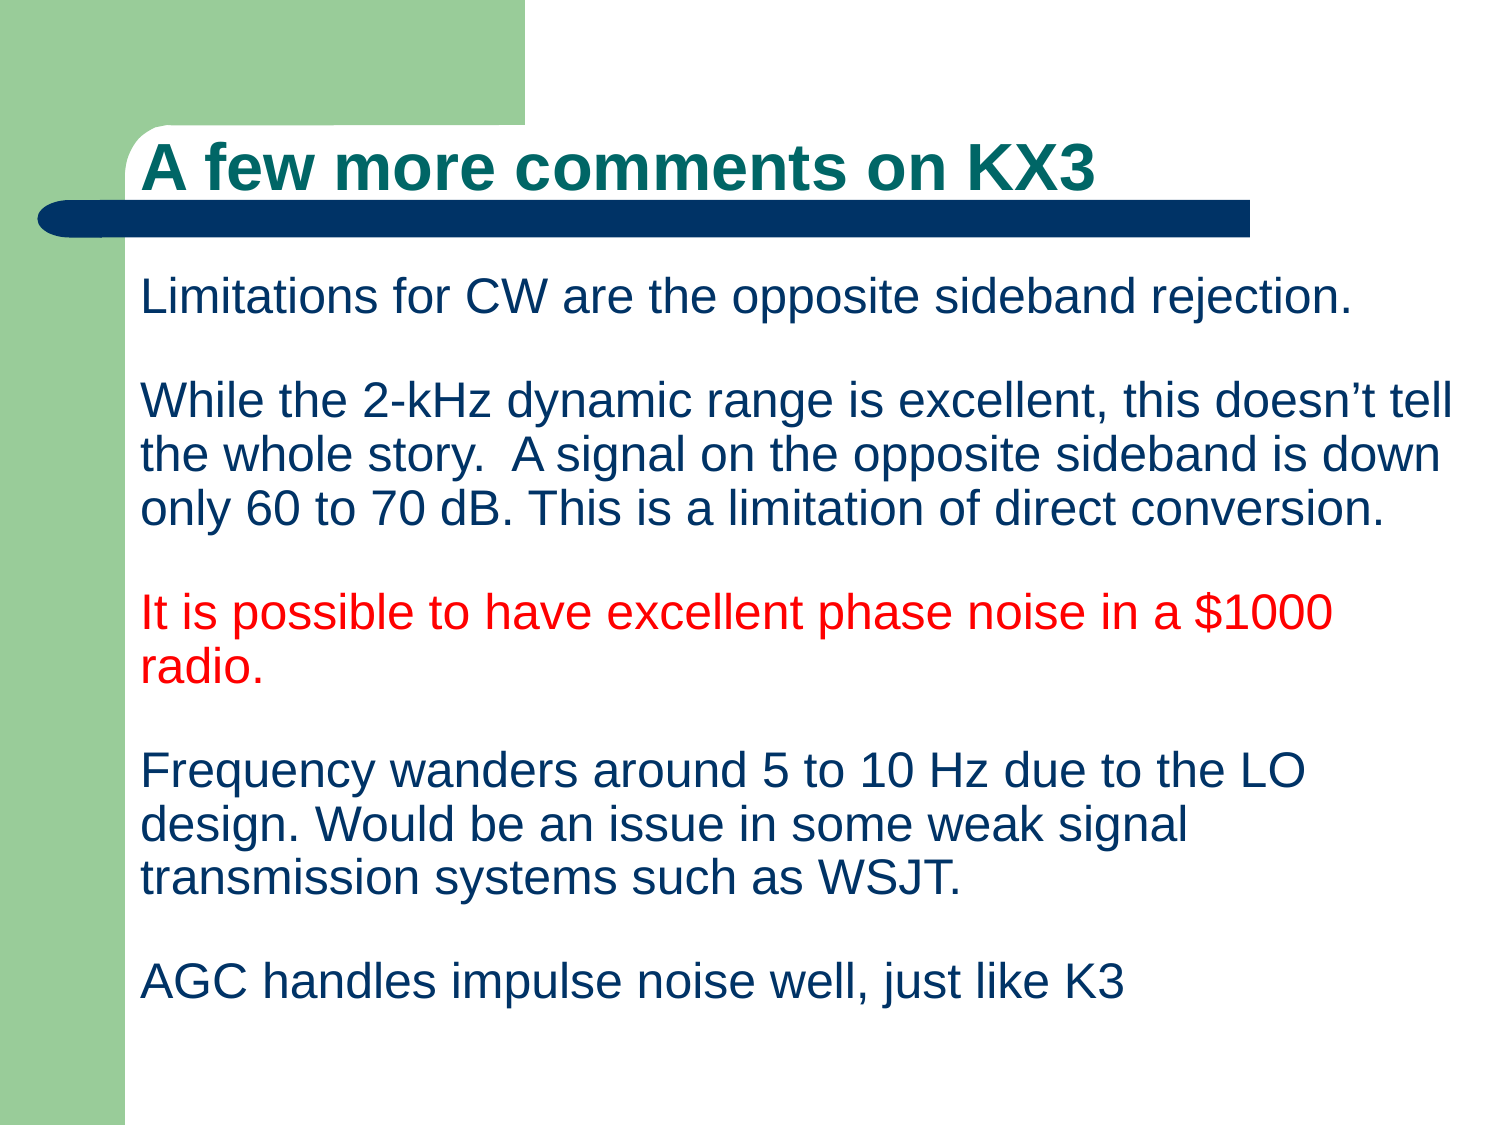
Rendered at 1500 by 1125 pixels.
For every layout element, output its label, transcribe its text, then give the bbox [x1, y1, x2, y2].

title A few more comments on KX3 [124, 124, 1426, 213]
list Limitations for CW are the opposite sideband rejection. While the 2-kHz dynamic range is excellent, this doesn’t tell the whole story. A signal on the opposite sideband is down only 60 to 70 dB. This is a limitation of direct conversion. It is possible to have excellent phase noise in a $1000 radio. Frequency wanders around 5 to 10 Hz due to the LO design. Would be an issue in some weak signal transmission systems such as WSJT. AGC handles impulse noise well, just like K3 [124, 262, 1476, 1063]
